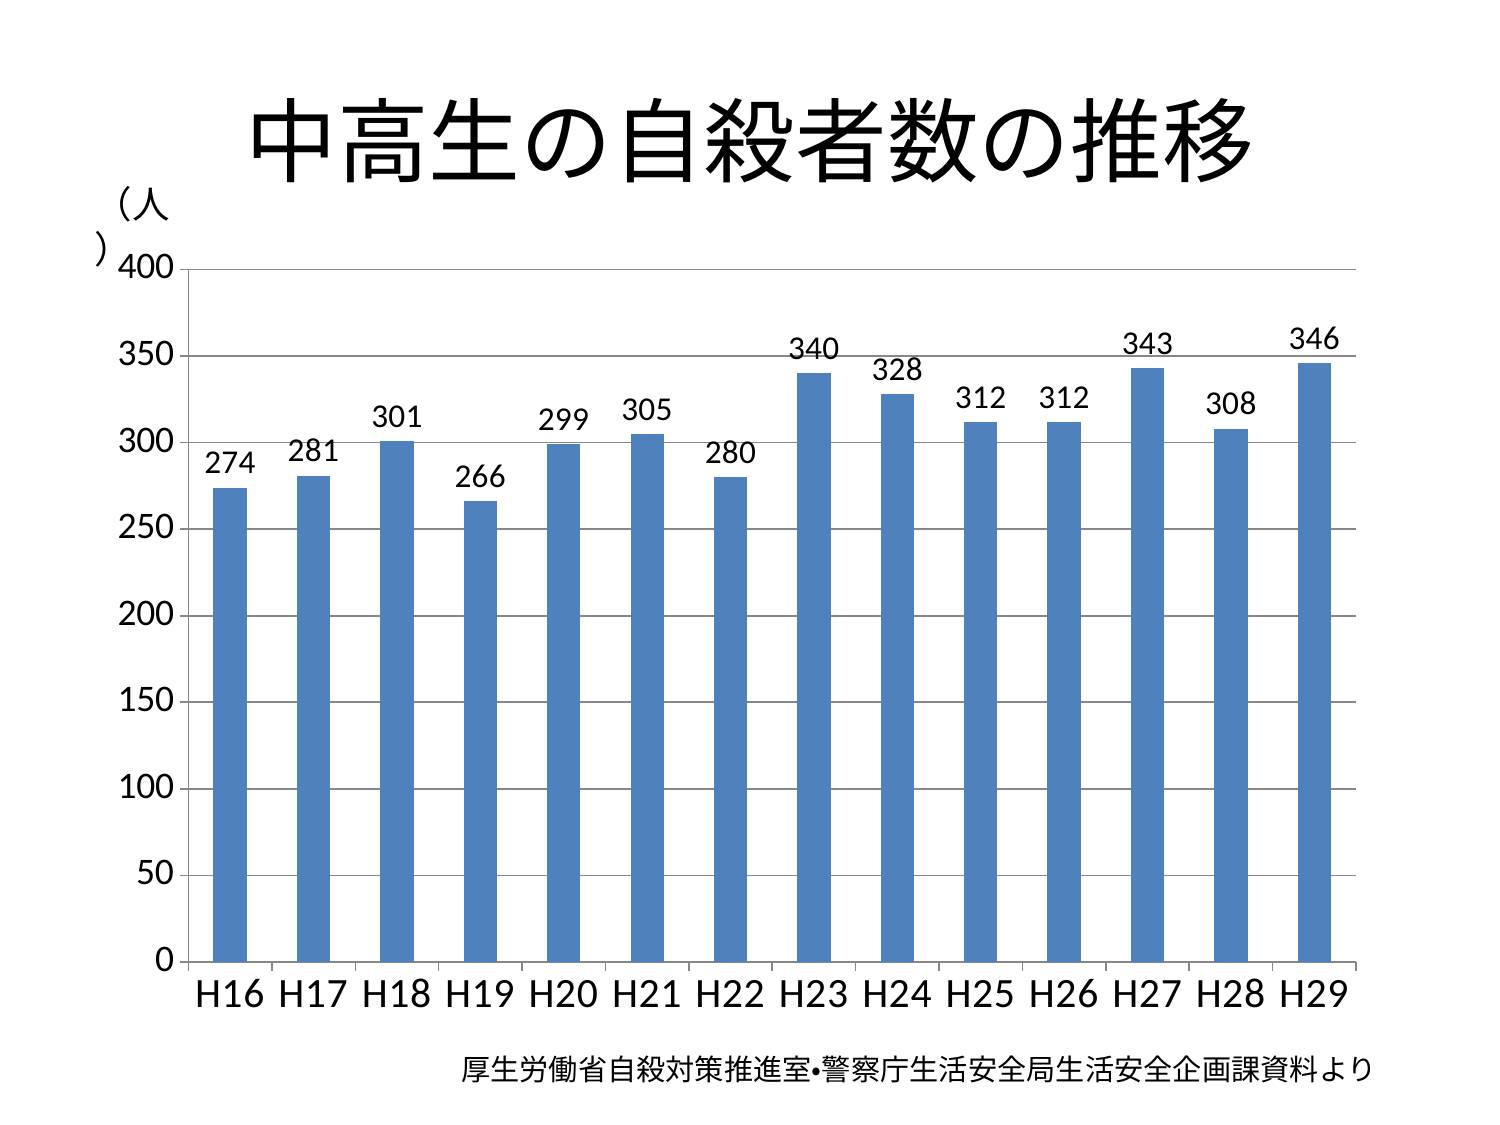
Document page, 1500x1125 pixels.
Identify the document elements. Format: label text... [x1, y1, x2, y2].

text_box 厚生労働省自殺対策推進室・警察庁生活安全局生活安全企画課資料より [446, 1043, 1412, 1094]
text_box （人） [79, 174, 210, 279]
chart [91, 234, 1383, 1036]
title 中高生の自殺者数の推移 [75, 45, 1425, 233]
